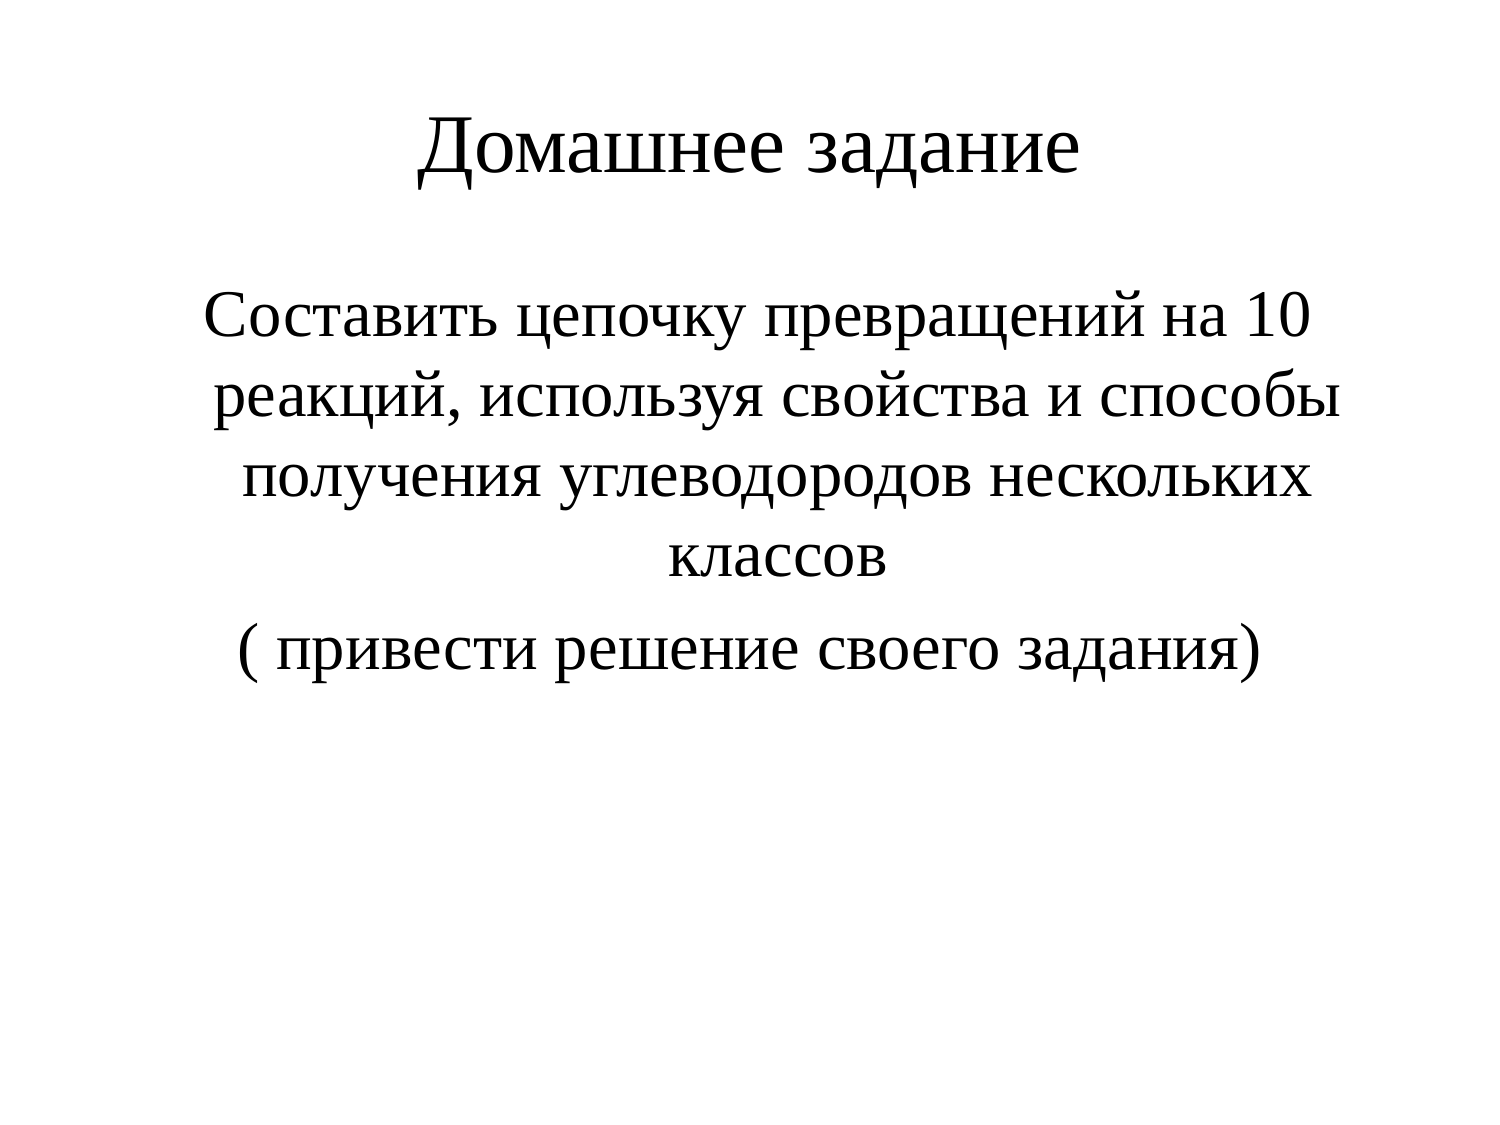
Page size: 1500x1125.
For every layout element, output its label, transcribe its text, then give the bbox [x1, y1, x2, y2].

title Домашнее задание [75, 45, 1425, 233]
list Составить цепочку превращений на 10 реакций, используя свойства и способы получения углеводородов нескольких классов ( привести решение своего задания) [75, 262, 1425, 1005]
